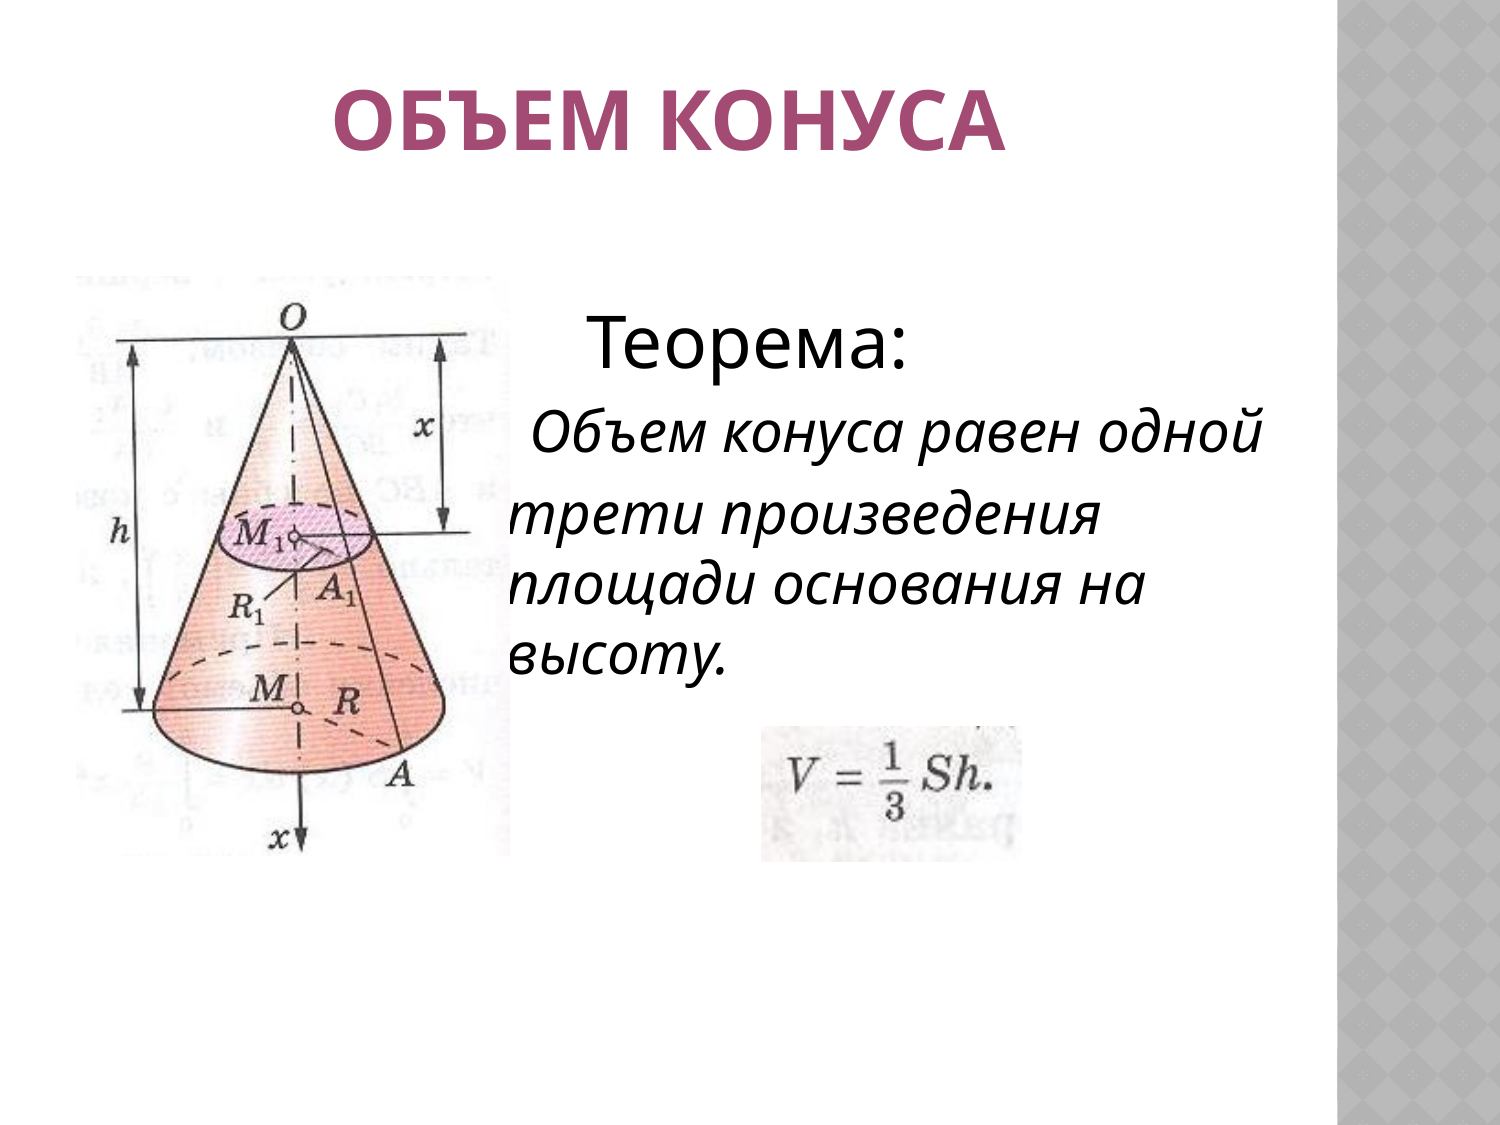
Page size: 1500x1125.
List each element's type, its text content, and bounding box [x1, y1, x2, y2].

text_box ОБЪЕМ КОНУСА [0, 23, 1336, 211]
picture [761, 726, 1022, 862]
text_box Теорема: Объем конуса равен одной трети произведения площади основания на высоту. [492, 288, 1348, 903]
picture [76, 276, 510, 856]
